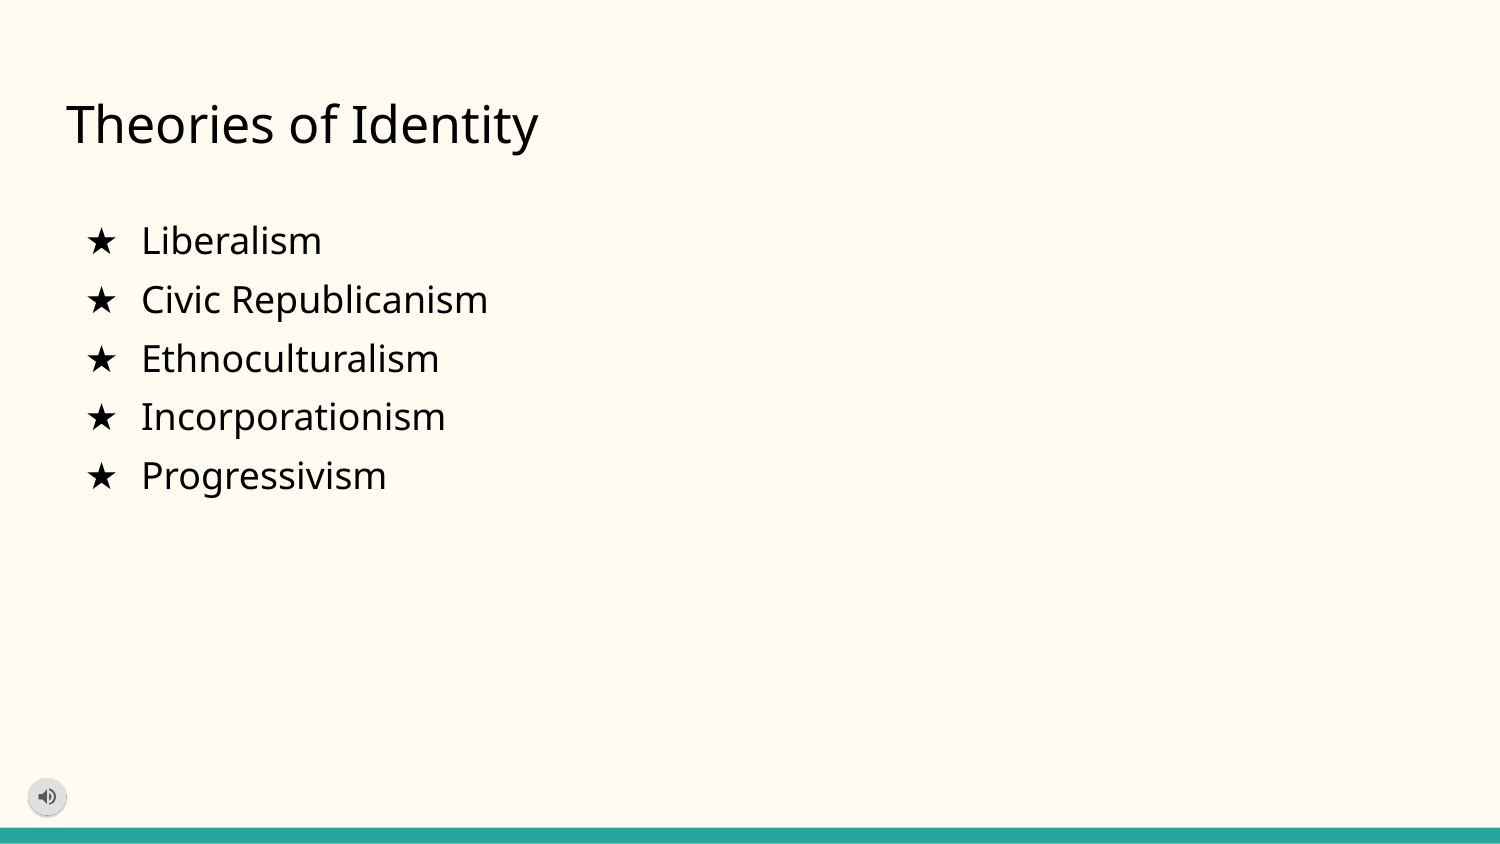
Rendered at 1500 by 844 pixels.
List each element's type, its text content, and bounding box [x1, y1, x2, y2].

title Theories of Identity [51, 72, 1449, 174]
picture [24, 774, 70, 819]
list Liberalism Civic Republicanism Ethnoculturalism Incorporationism Progressivism [51, 192, 1449, 750]
